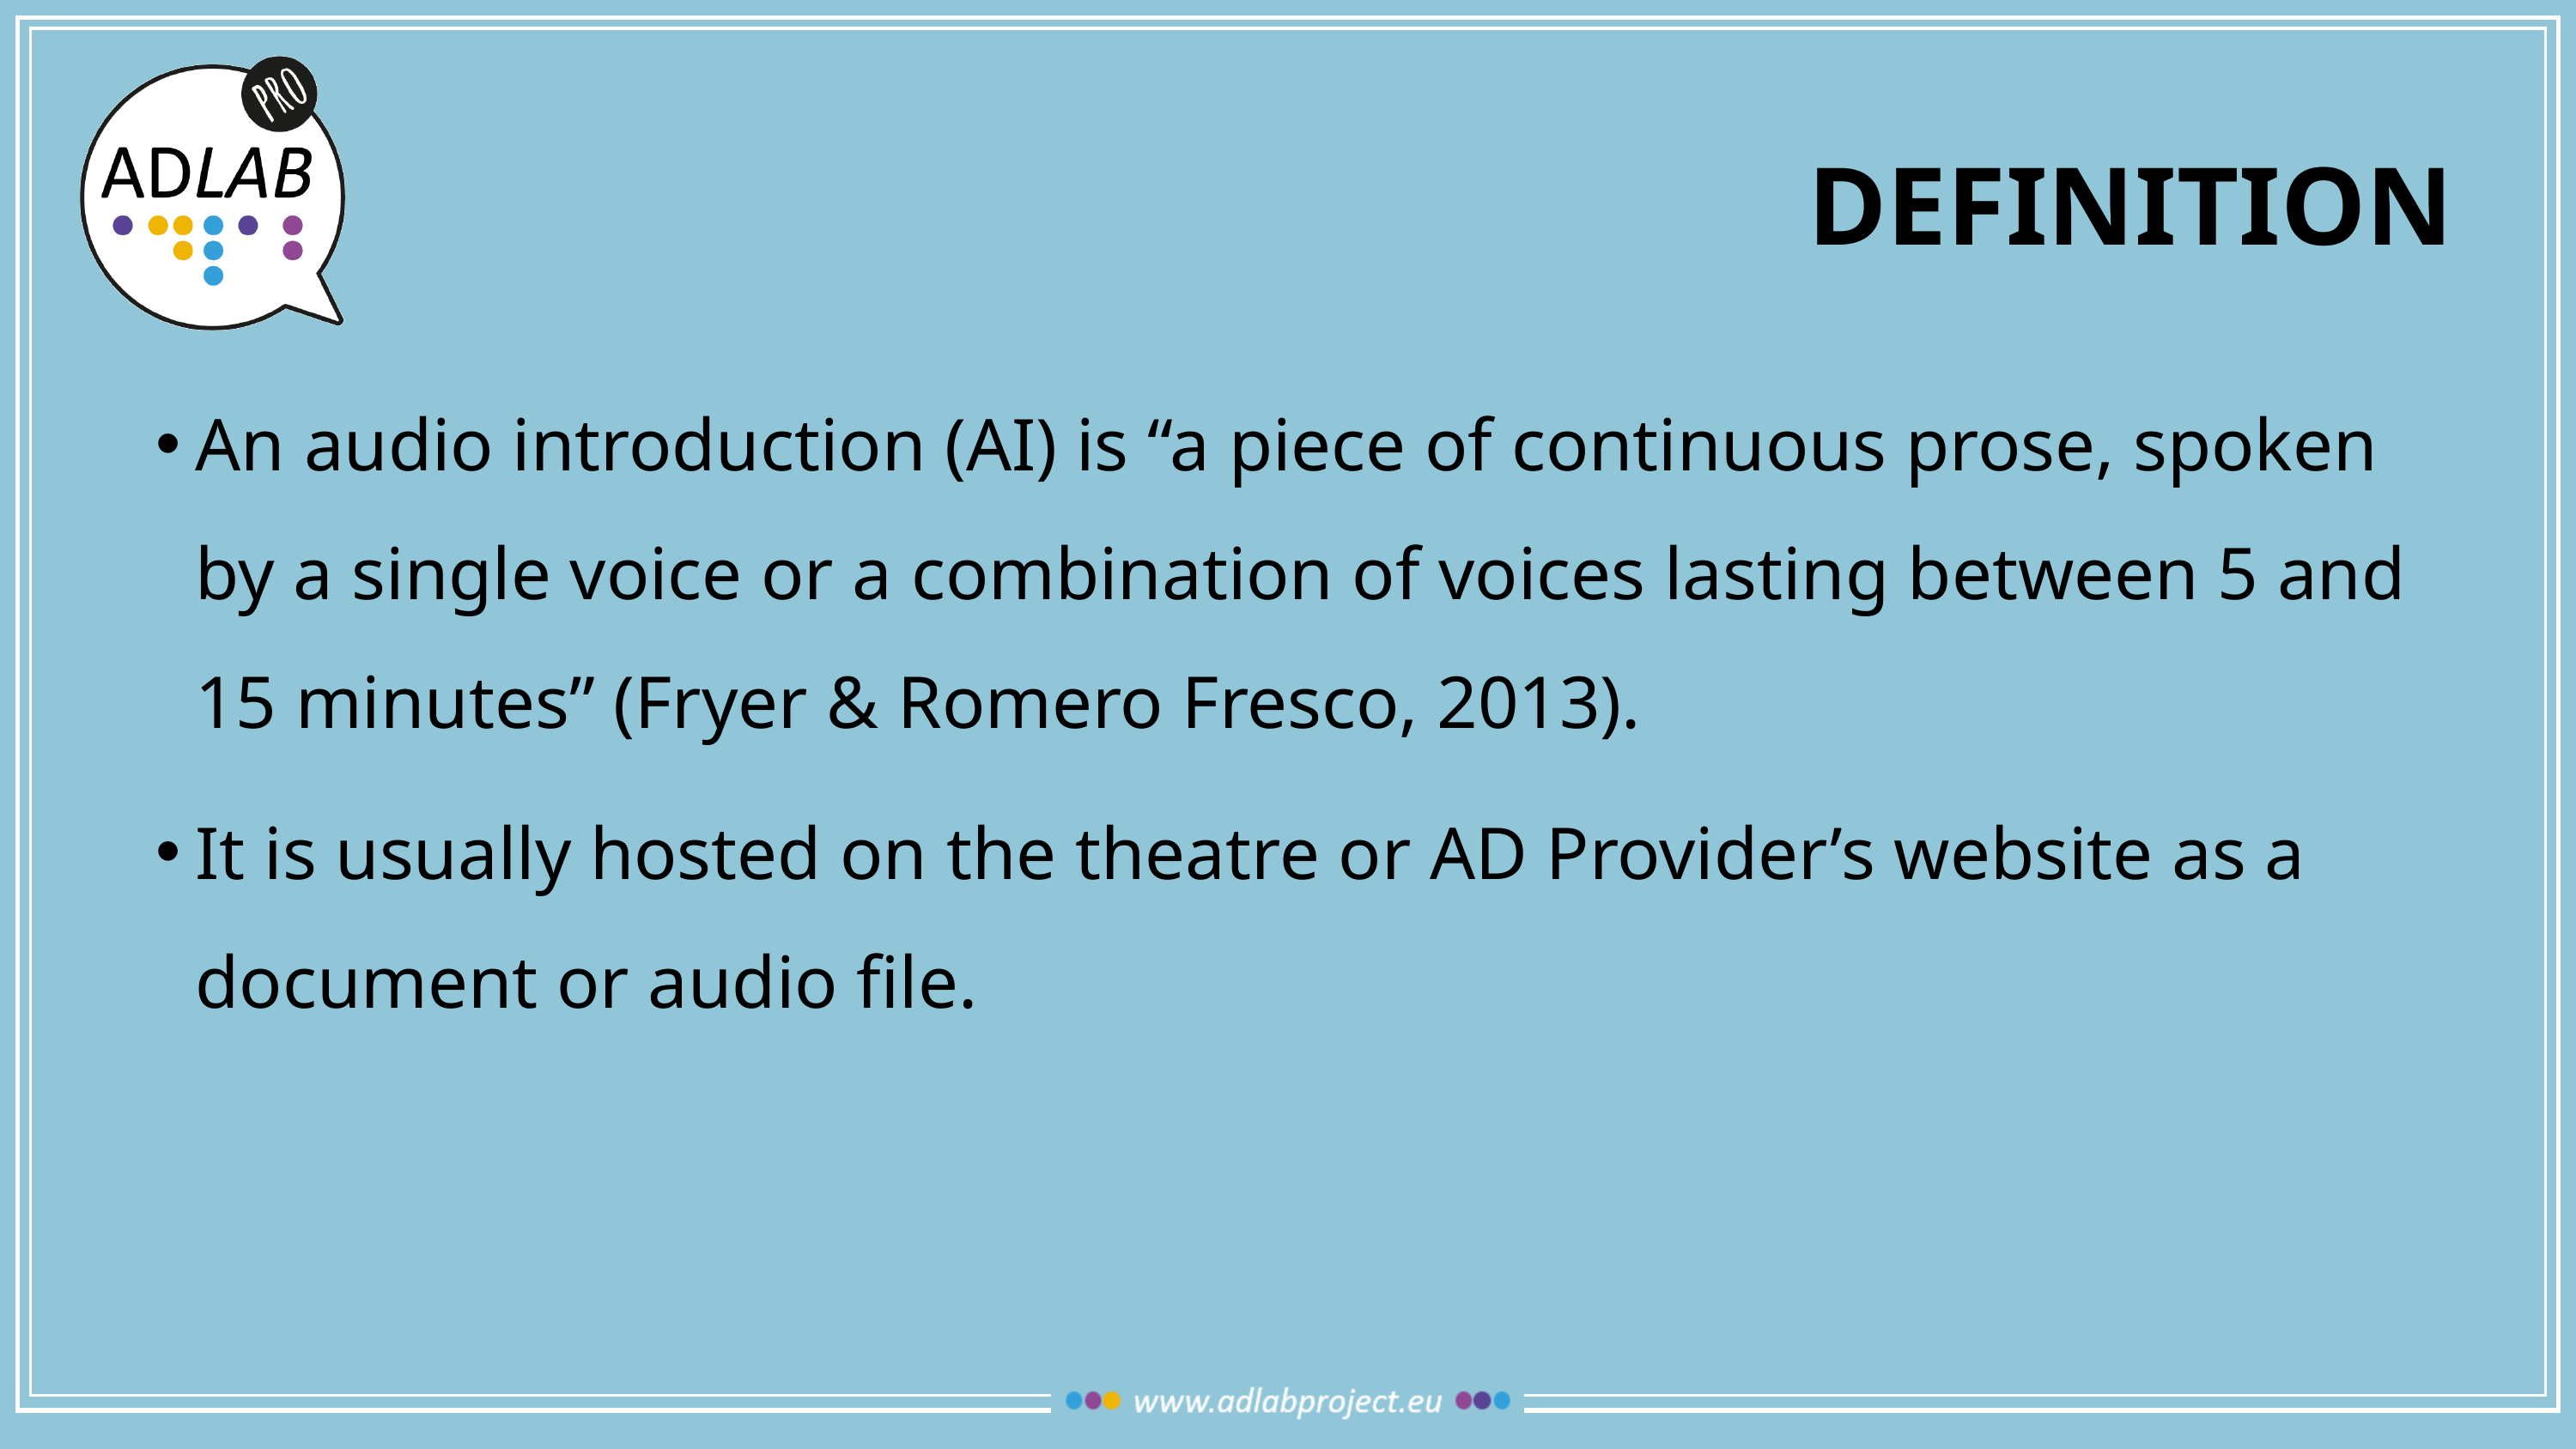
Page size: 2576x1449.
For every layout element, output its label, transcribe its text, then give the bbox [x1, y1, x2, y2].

picture [1051, 1378, 1524, 1429]
list An audio introduction (AI) is “a piece of continuous prose, spoken by a single voice or a combination of voices lasting between 5 and 15 minutes” (Fryer & Romero Fresco, 2013). It is usually hosted on the theatre or AD Provider’s website as a document or audio file. [143, 350, 2467, 1056]
picture [72, 49, 353, 330]
title definition [384, 70, 2467, 350]
